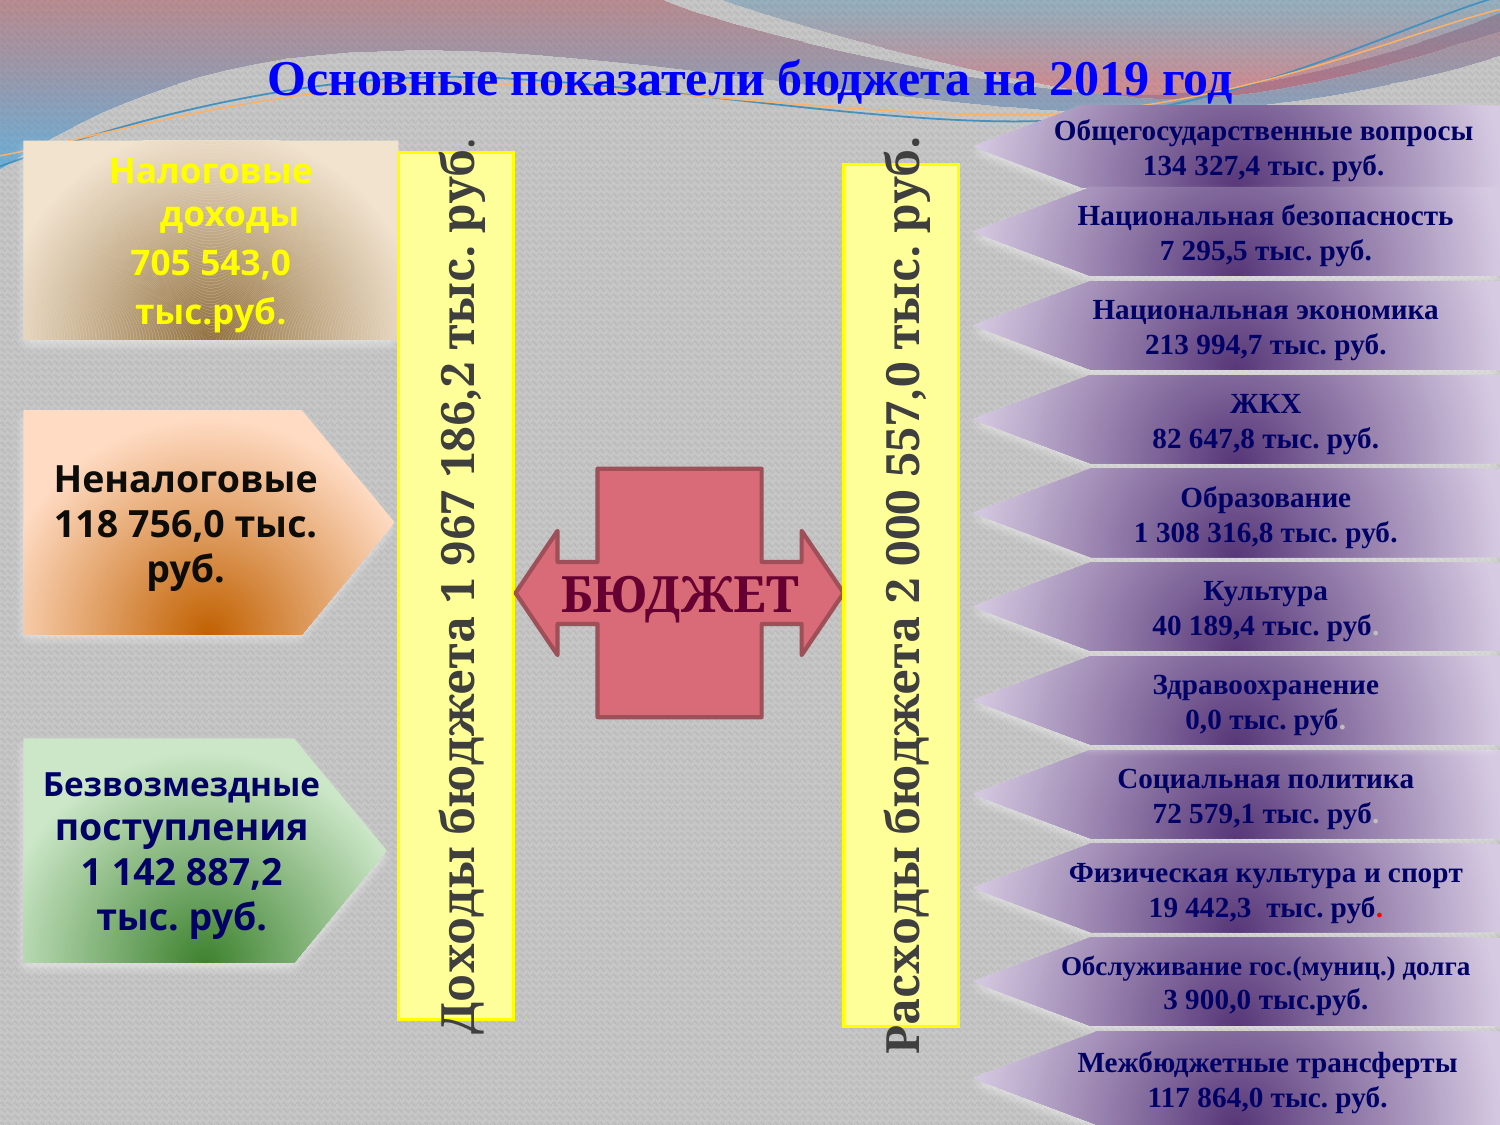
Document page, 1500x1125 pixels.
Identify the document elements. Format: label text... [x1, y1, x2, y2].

text_box Расходы бюджета 2 000 557,0 тыс. руб. [843, 164, 959, 1027]
text_box Неналоговые 118 756,0 тыс. руб. [23, 410, 395, 635]
text_box Общегосударственные вопросы 134 327,4 тыс. руб. [972, 105, 1500, 188]
text_box Доходы бюджета 1 967 186,2 тыс. руб. [398, 152, 514, 1020]
text_box Здравоохранение 0,0 тыс. руб. [972, 656, 1500, 745]
text_box Социальная политика 72 579,1 тыс. руб. [972, 754, 1500, 839]
list Налоговые доходы 705 543,0 тыс.руб. [23, 140, 399, 340]
text_box ЖКХ 82 647,8 тыс. руб. [972, 375, 1500, 464]
table_header Наименование [1081, 751, 1500, 757]
text_box Обслуживание гос.(муниц.) долга 3 900,0 тыс.руб. [972, 937, 1500, 1026]
text_box Образование 1 308 316,8 тыс. руб. [972, 468, 1500, 558]
title Основные показатели бюджета на 2019 год [0, 0, 1500, 106]
text_box Национальная безопасность 7 295,5 тыс. руб. [972, 187, 1500, 276]
text_box Межбюджетные трансферты 117 864,0 тыс. руб. [972, 1031, 1500, 1125]
text_box Культура 40 189,4 тыс. руб. [972, 562, 1500, 651]
text_box Национальная экономика 213 994,7 тыс. руб. . [972, 281, 1500, 370]
text_box Физическая культура и спорт 19 442,3 тыс. руб. [972, 843, 1500, 933]
text_box БЮДЖЕТ [513, 466, 843, 720]
text_box Безвозмездные поступления 1 142 887,2 тыс. руб. [23, 738, 387, 963]
